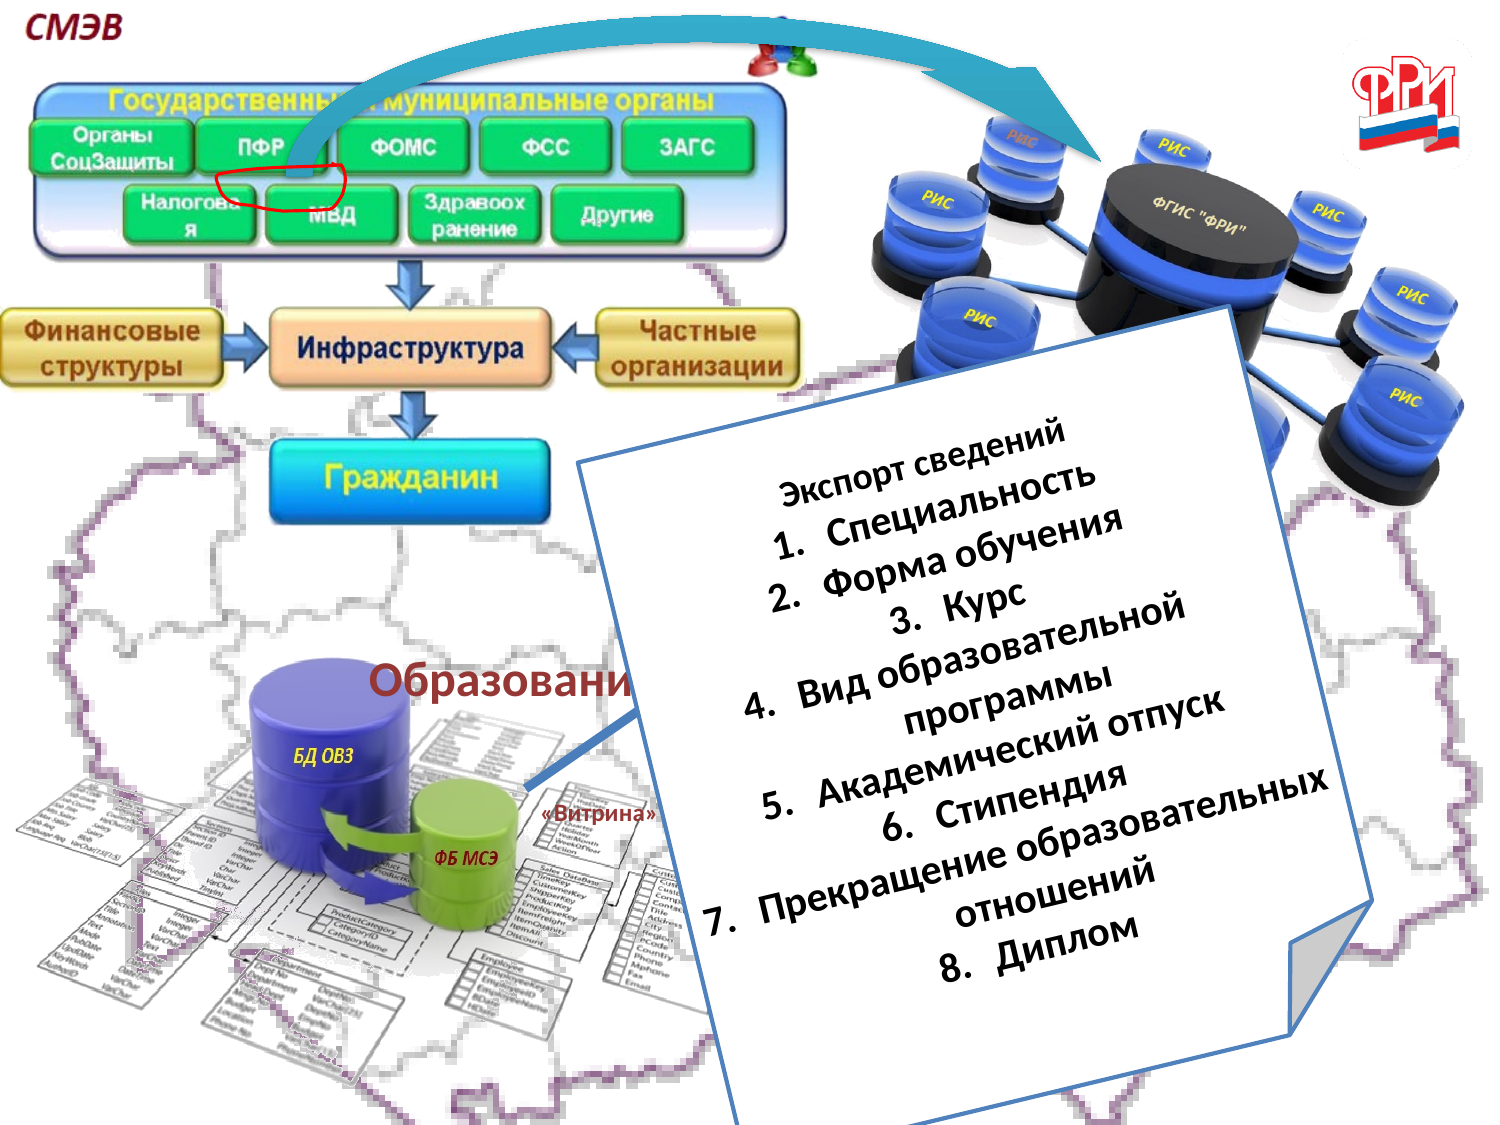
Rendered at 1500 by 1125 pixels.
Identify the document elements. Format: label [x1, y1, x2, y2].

picture [0, 0, 1500, 1125]
text_box [848, 26, 1044, 79]
text_box [525, 361, 1144, 789]
